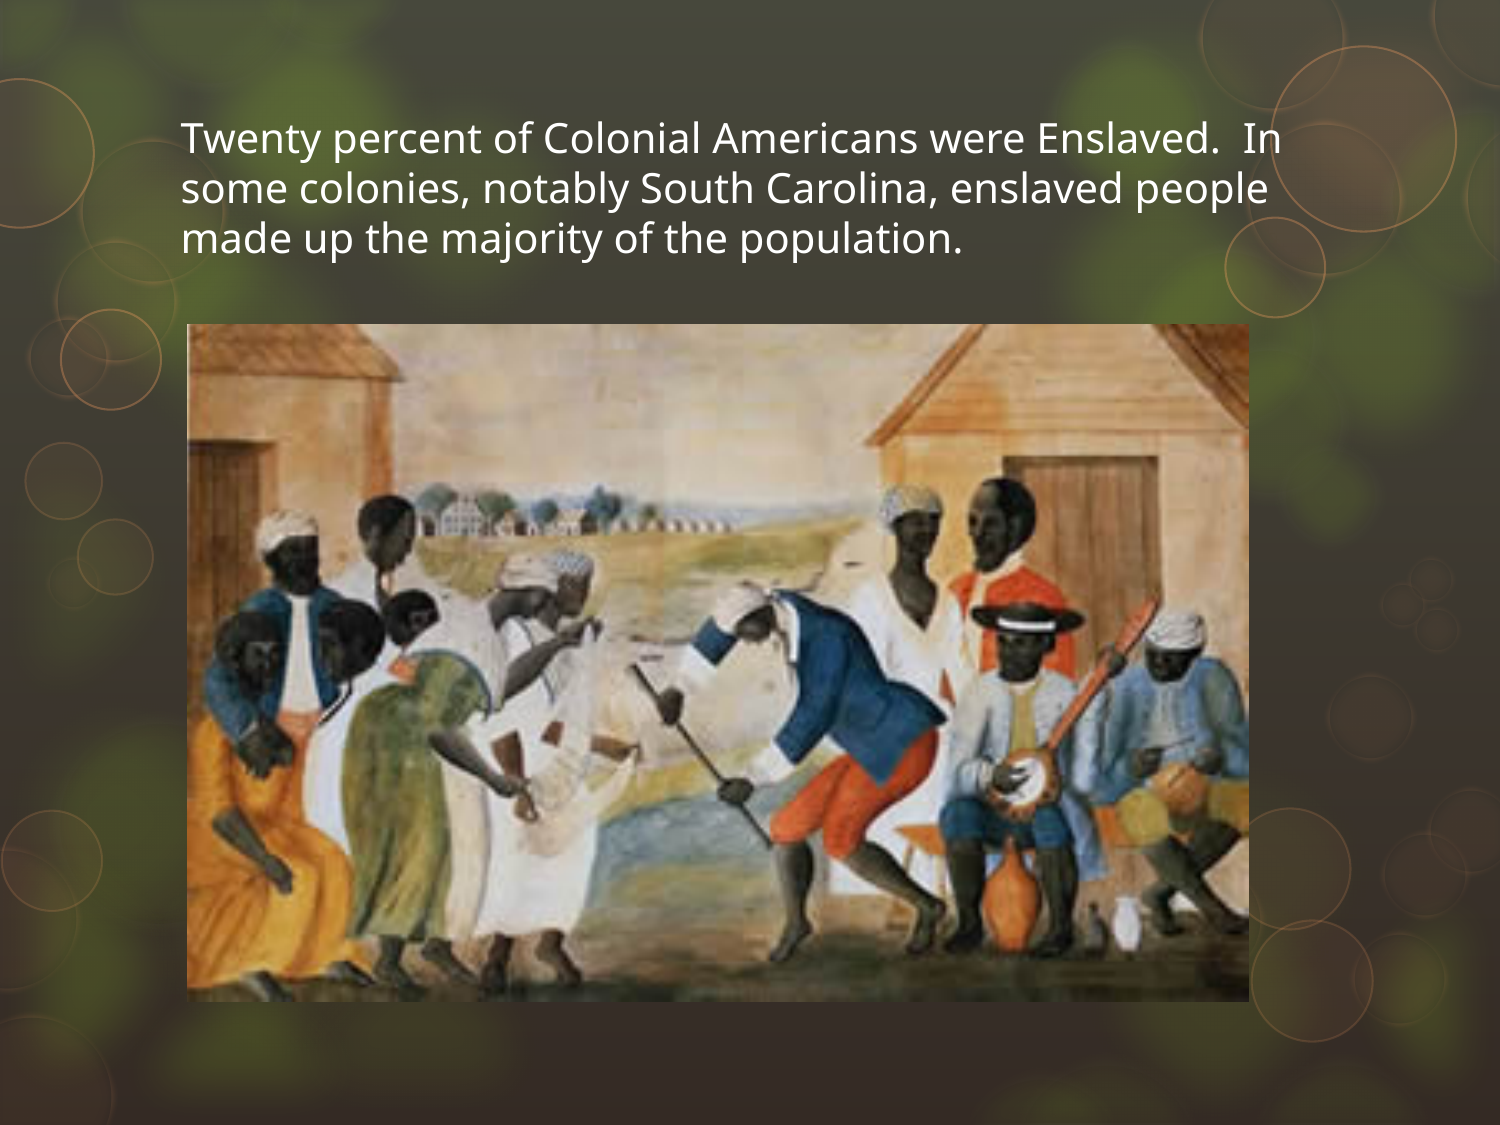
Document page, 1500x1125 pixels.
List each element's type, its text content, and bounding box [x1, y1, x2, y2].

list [186, 324, 1249, 1002]
title Twenty percent of Colonial Americans were Enslaved. In some colonies, notably South Carolina, enslaved people made up the majority of the population. [165, 110, 1335, 263]
